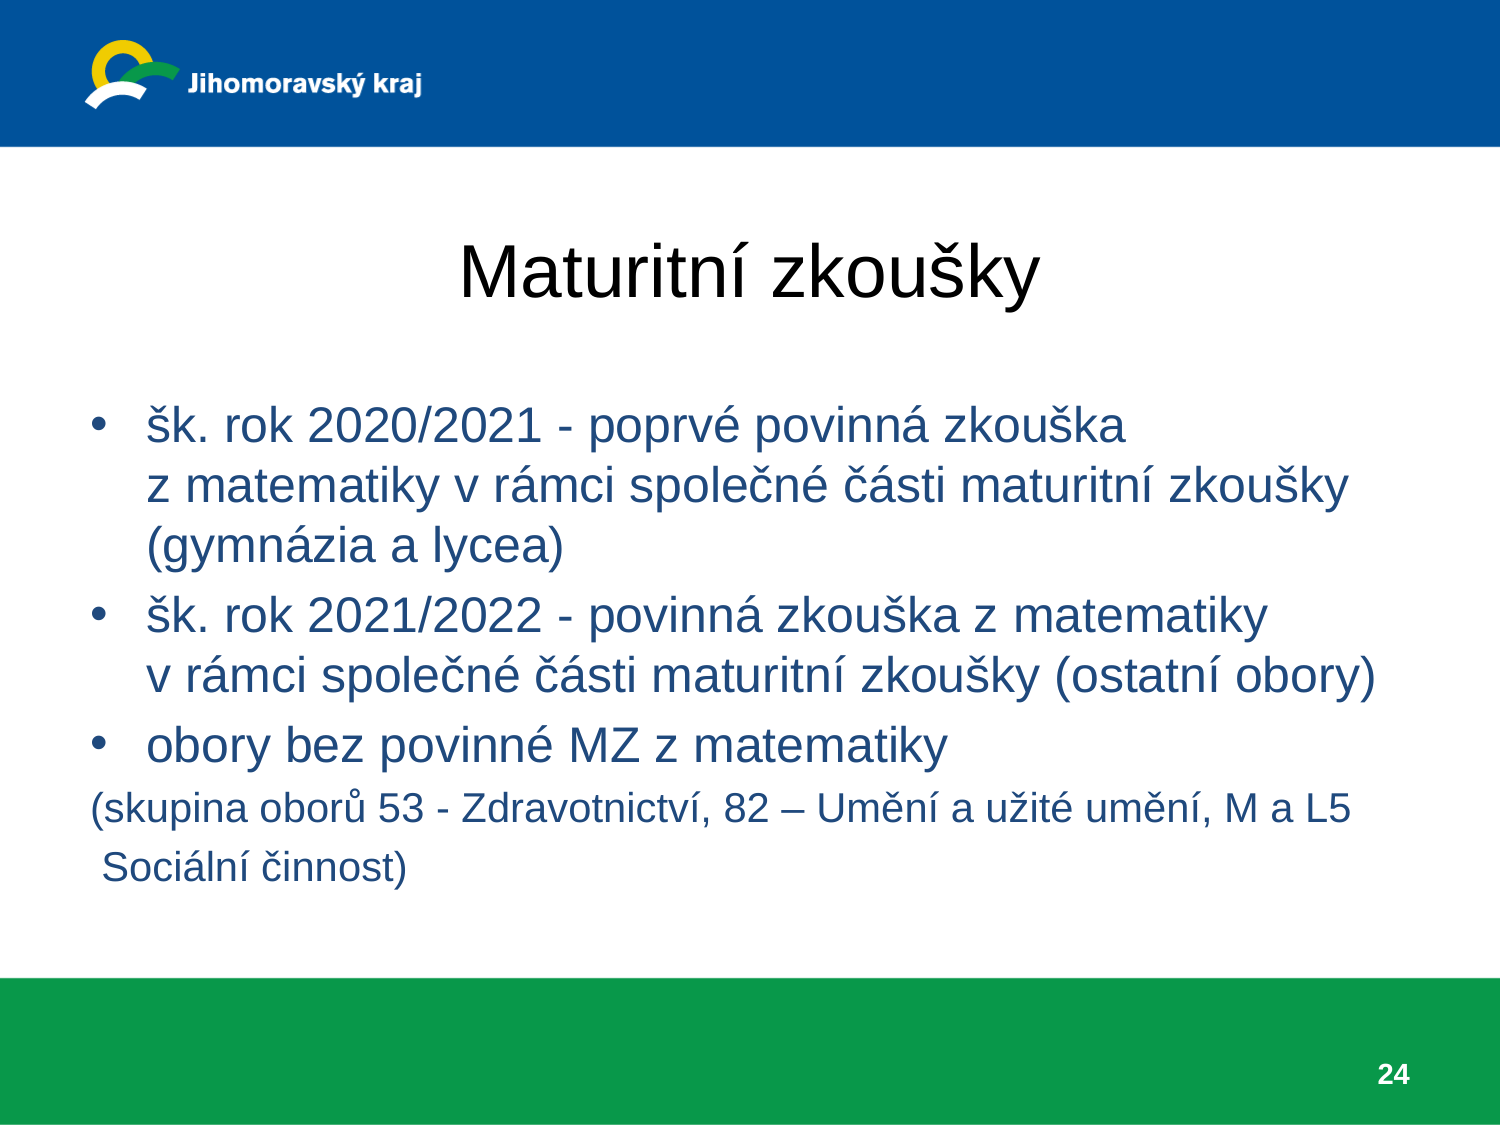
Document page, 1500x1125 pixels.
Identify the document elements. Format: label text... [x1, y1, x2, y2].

slide_number 24 [1074, 1042, 1425, 1103]
picture [0, 0, 1500, 1125]
list šk. rok 2020/2021 - poprvé povinná zkouška z matematiky v rámci společné části maturitní zkoušky (gymnázia a lycea) šk. rok 2021/2022 - povinná zkouška z matematiky v rámci společné části maturitní zkoušky (ostatní obory) obory bez povinné MZ z matematiky (skupina oborů 53 - Zdravotnictví, 82 – Umění a užité umění, M a L5 Sociální činnost) [74, 385, 1426, 953]
title Maturitní zkoušky [74, 173, 1426, 362]
